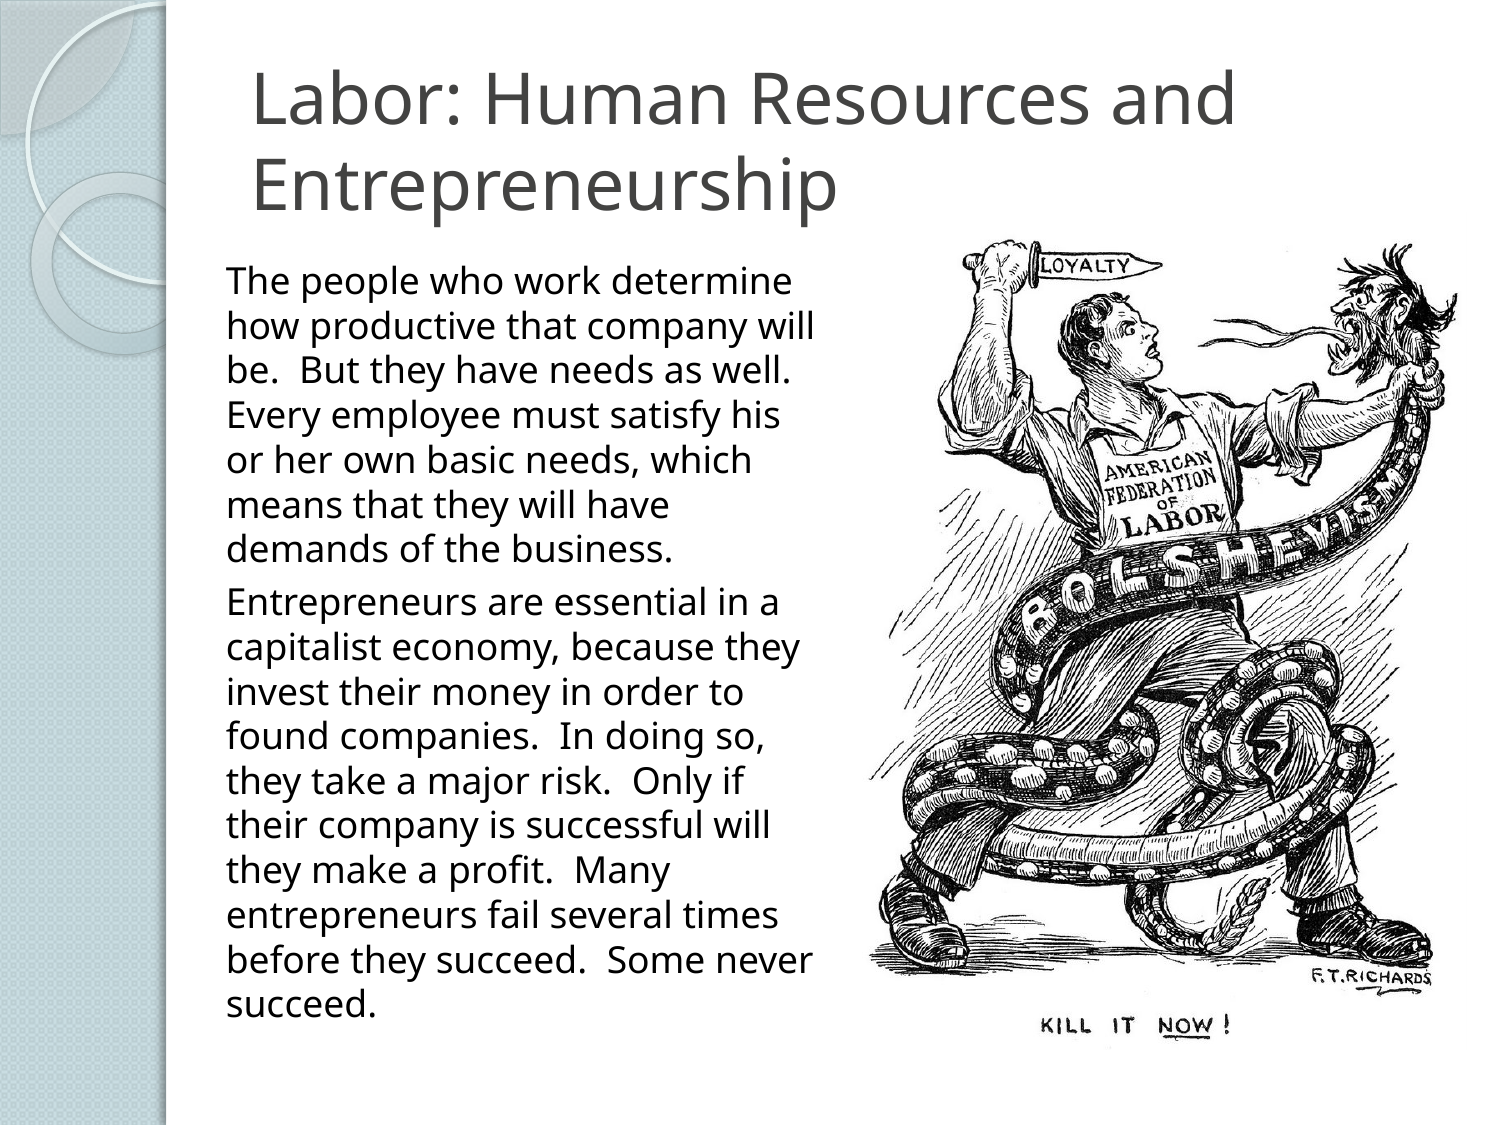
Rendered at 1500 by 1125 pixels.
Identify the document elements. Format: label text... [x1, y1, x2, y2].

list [862, 212, 1467, 1051]
title Labor: Human Resources and Entrepreneurship [235, 45, 1466, 233]
list The people who work determine how productive that company will be. But they have needs as well. Every employee must satisfy his or her own basic needs, which means that they will have demands of the business. Entrepreneurs are essential in a capitalist economy, because they invest their money in order to found companies. In doing so, they take a major risk. Only if their company is successful will they make a profit. Many entrepreneurs fail several times before they succeed. Some never succeed. [200, 249, 836, 1075]
